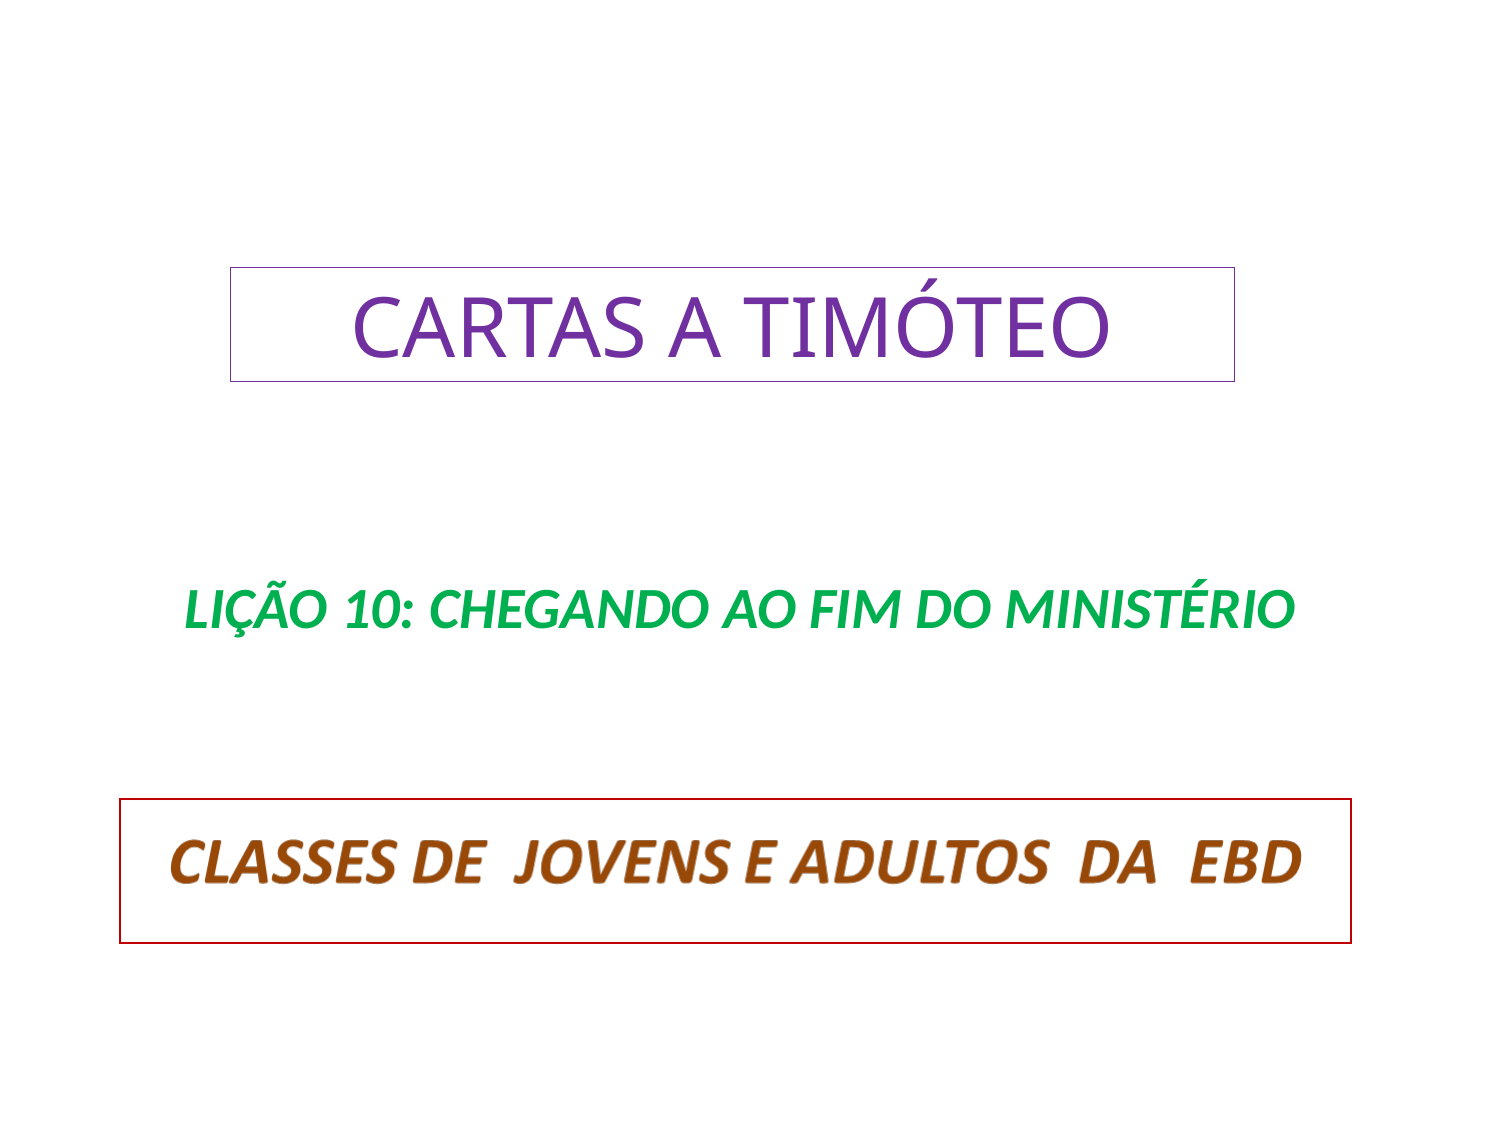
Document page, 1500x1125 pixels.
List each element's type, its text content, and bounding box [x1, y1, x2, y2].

text_box CARTAS A TIMÓTEO [230, 267, 1235, 382]
subtitle LIÇÃO 10: CHEGANDO AO FIM DO MINISTÉRIO [116, 562, 1365, 716]
picture [119, 798, 1352, 944]
